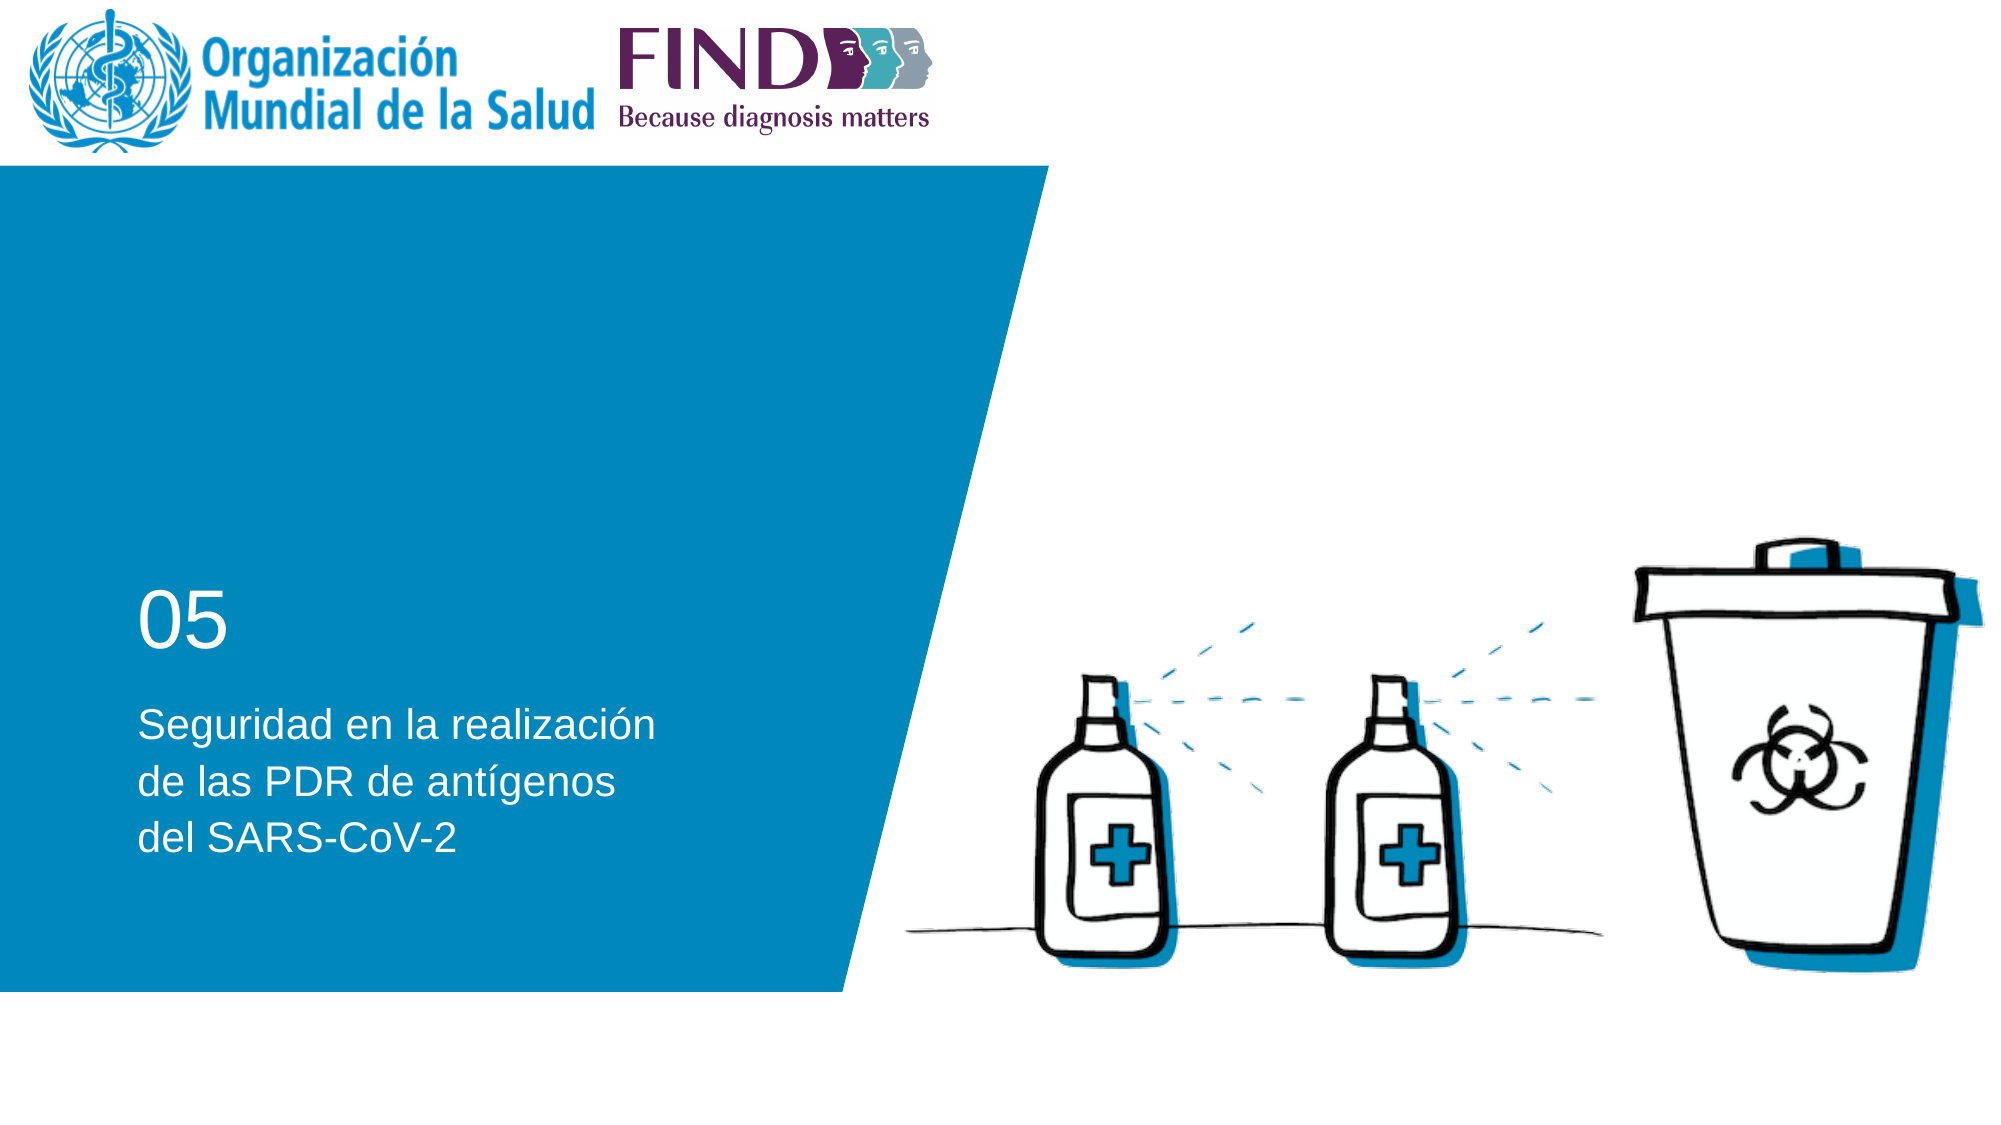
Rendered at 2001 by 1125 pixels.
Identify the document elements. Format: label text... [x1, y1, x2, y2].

title 05 [137, 184, 891, 667]
picture [792, 457, 2001, 1099]
subtitle Seguridad en la realización de las PDR de antígenos del SARS-CoV-2 [137, 691, 843, 863]
picture [97, 143, 123, 153]
picture [579, 106, 587, 123]
picture [618, 26, 934, 137]
picture [29, 9, 594, 153]
